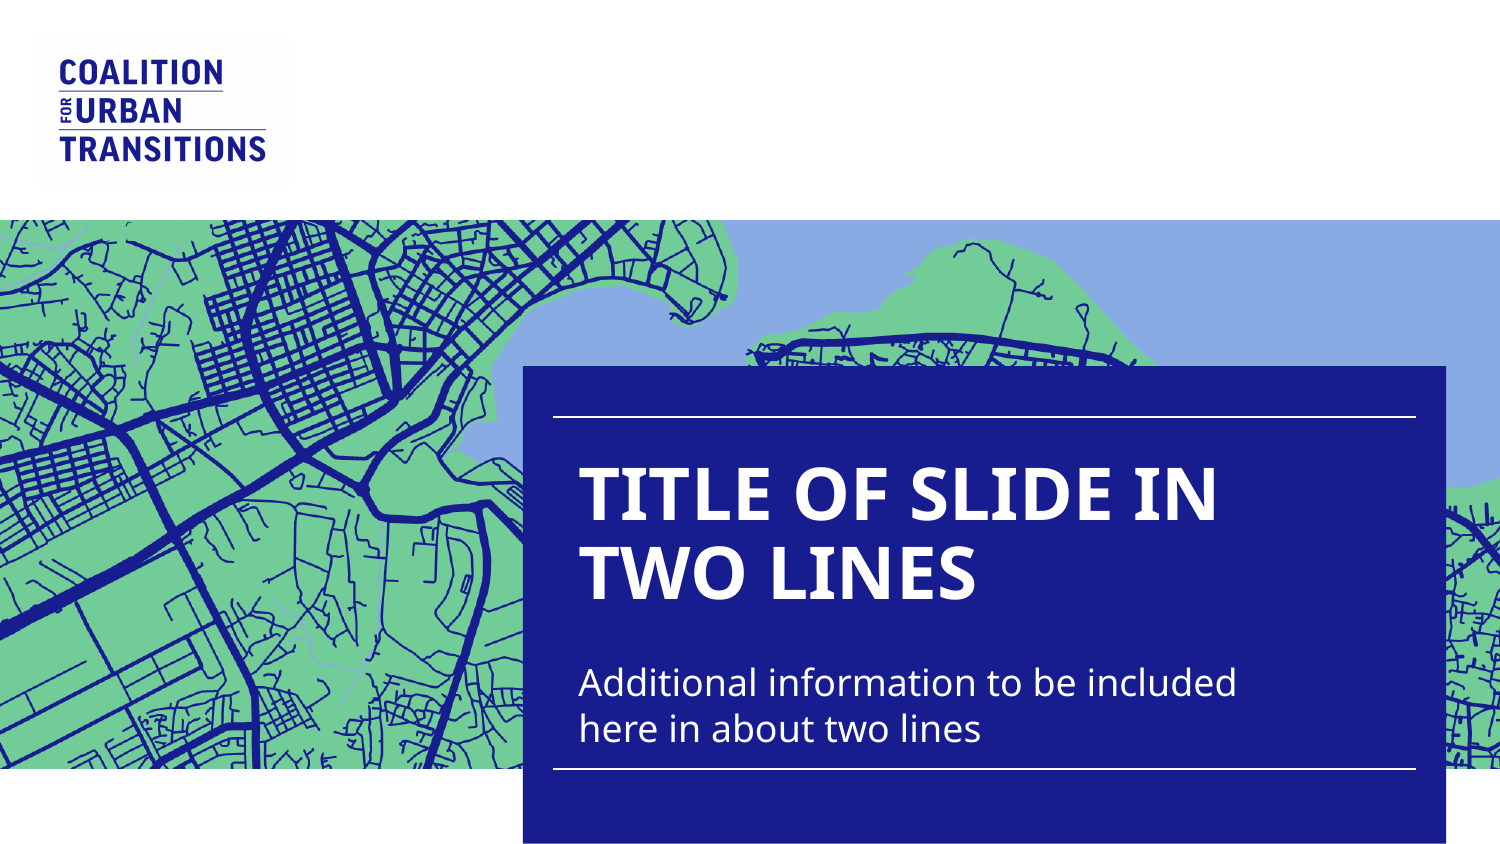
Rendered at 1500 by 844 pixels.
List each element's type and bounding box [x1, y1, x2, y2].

text_box [522, 769, 1447, 844]
picture [34, 35, 290, 186]
picture [0, 220, 1500, 769]
